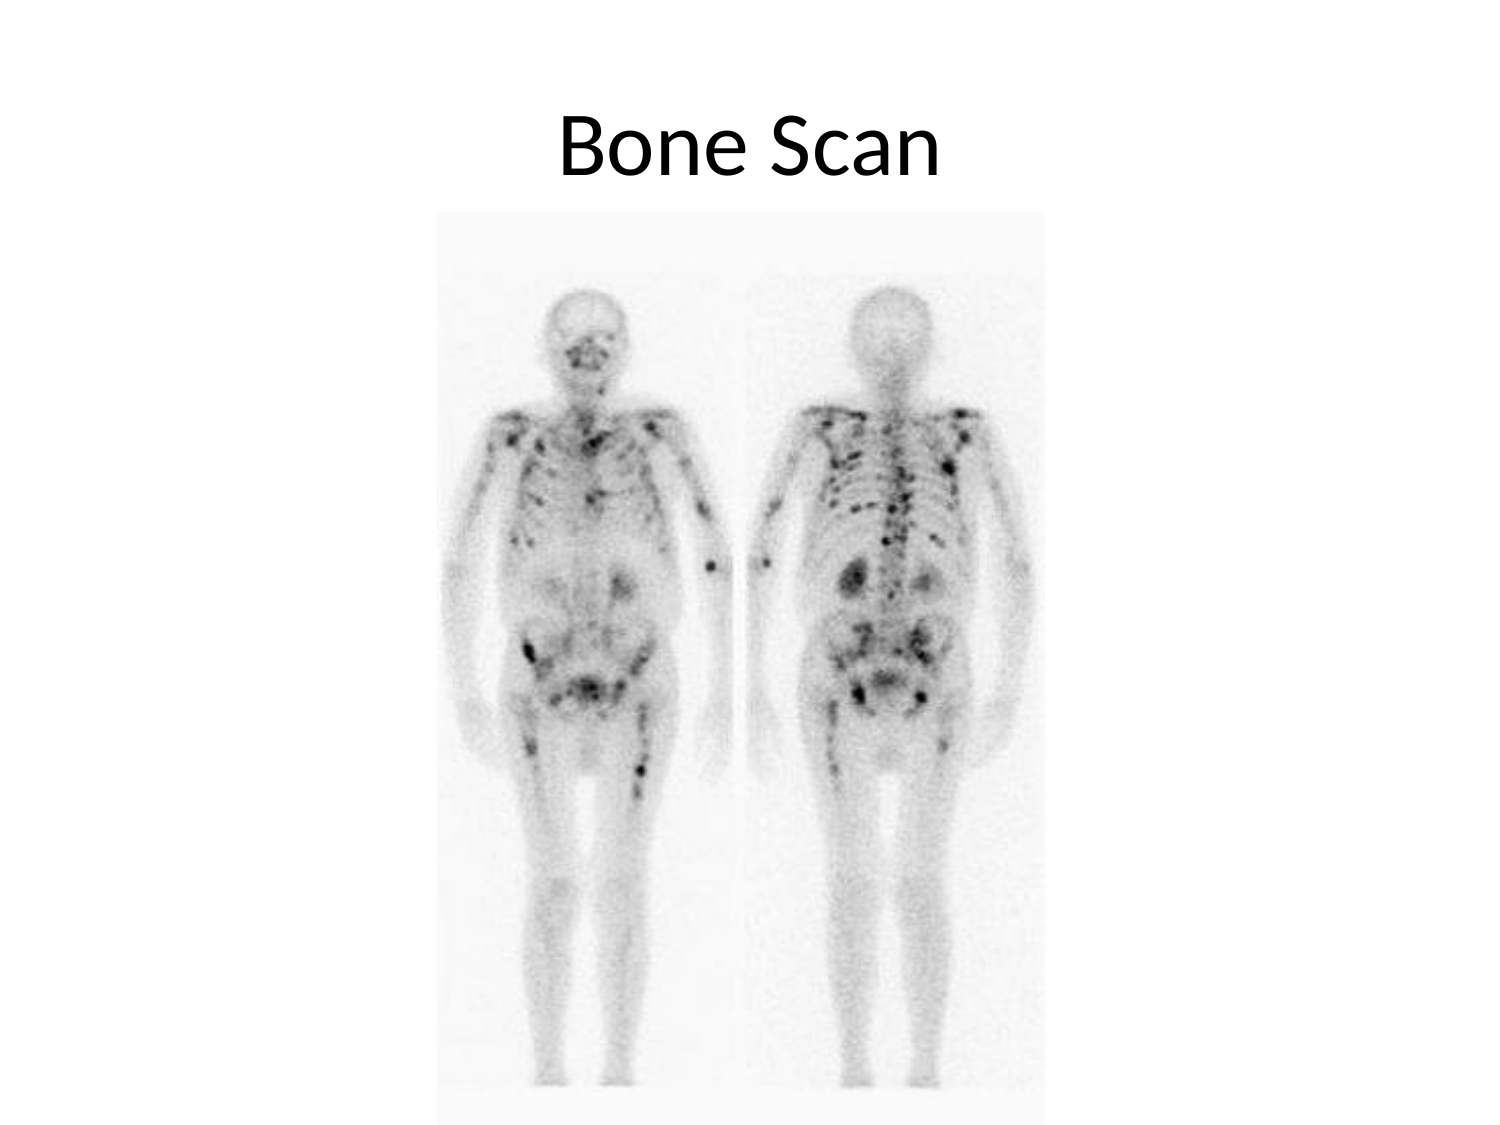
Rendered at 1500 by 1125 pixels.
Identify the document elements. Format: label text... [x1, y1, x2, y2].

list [437, 212, 1045, 1125]
title Bone Scan [75, 45, 1425, 233]
